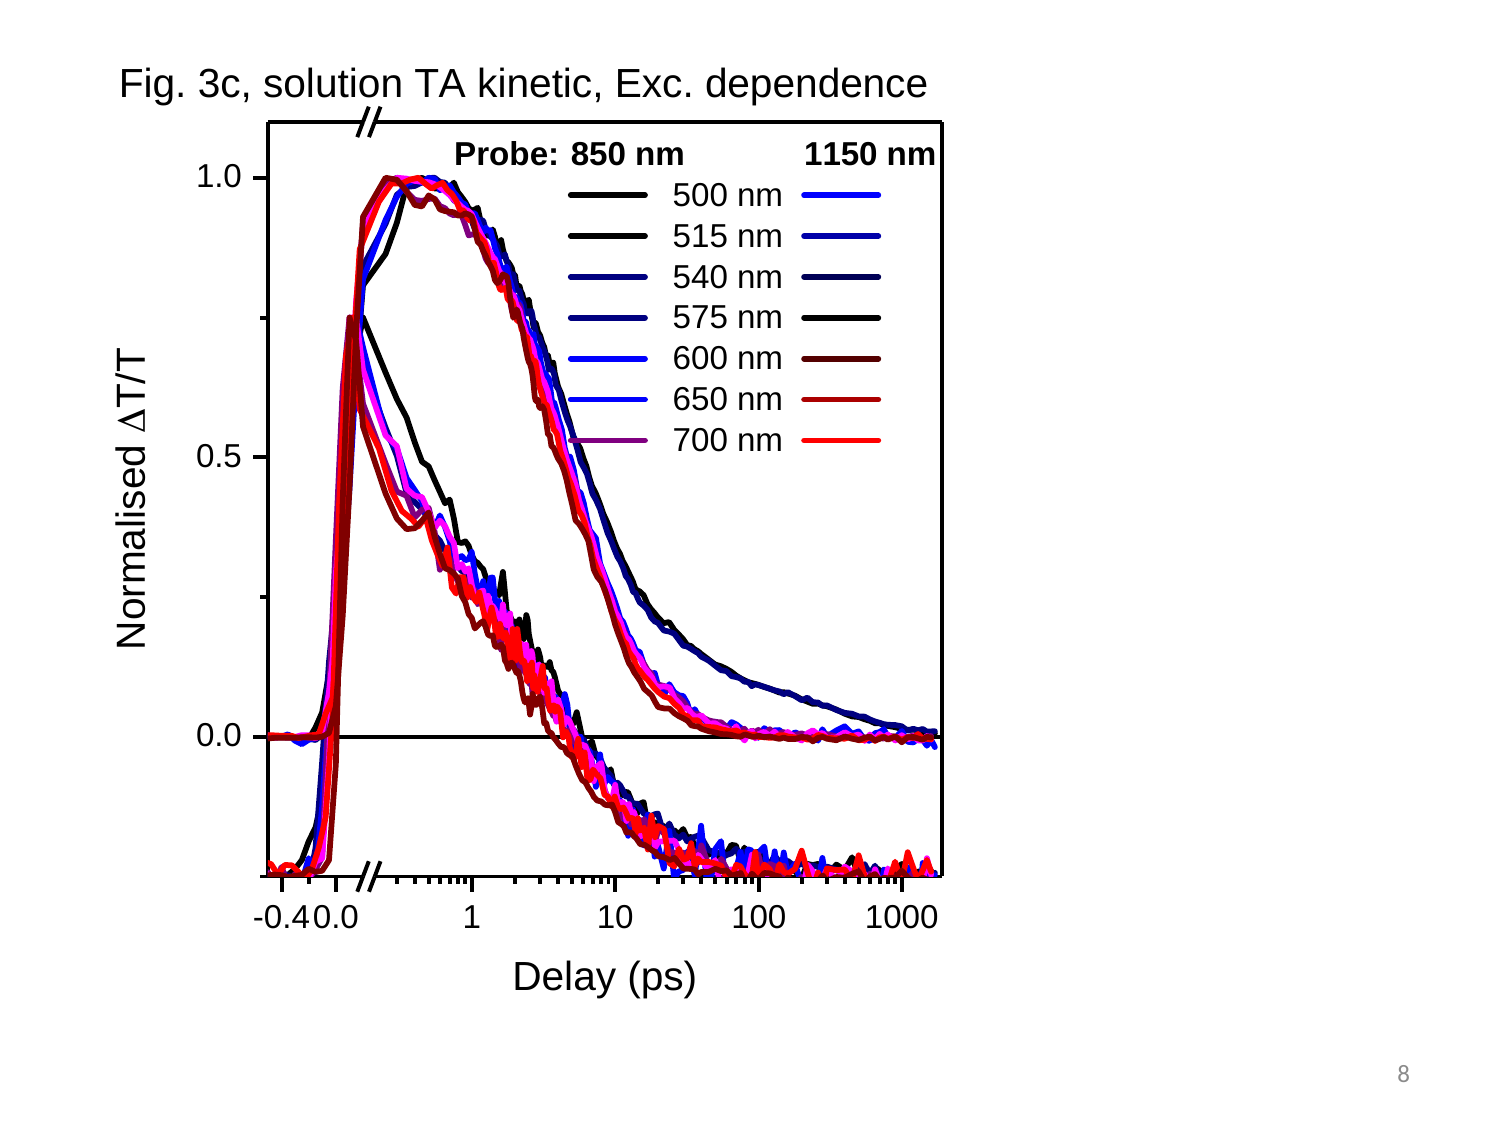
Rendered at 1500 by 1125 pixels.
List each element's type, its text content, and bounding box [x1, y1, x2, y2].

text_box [0, 0, 1500, 1054]
slide_number 8 [1074, 1063, 1425, 1103]
